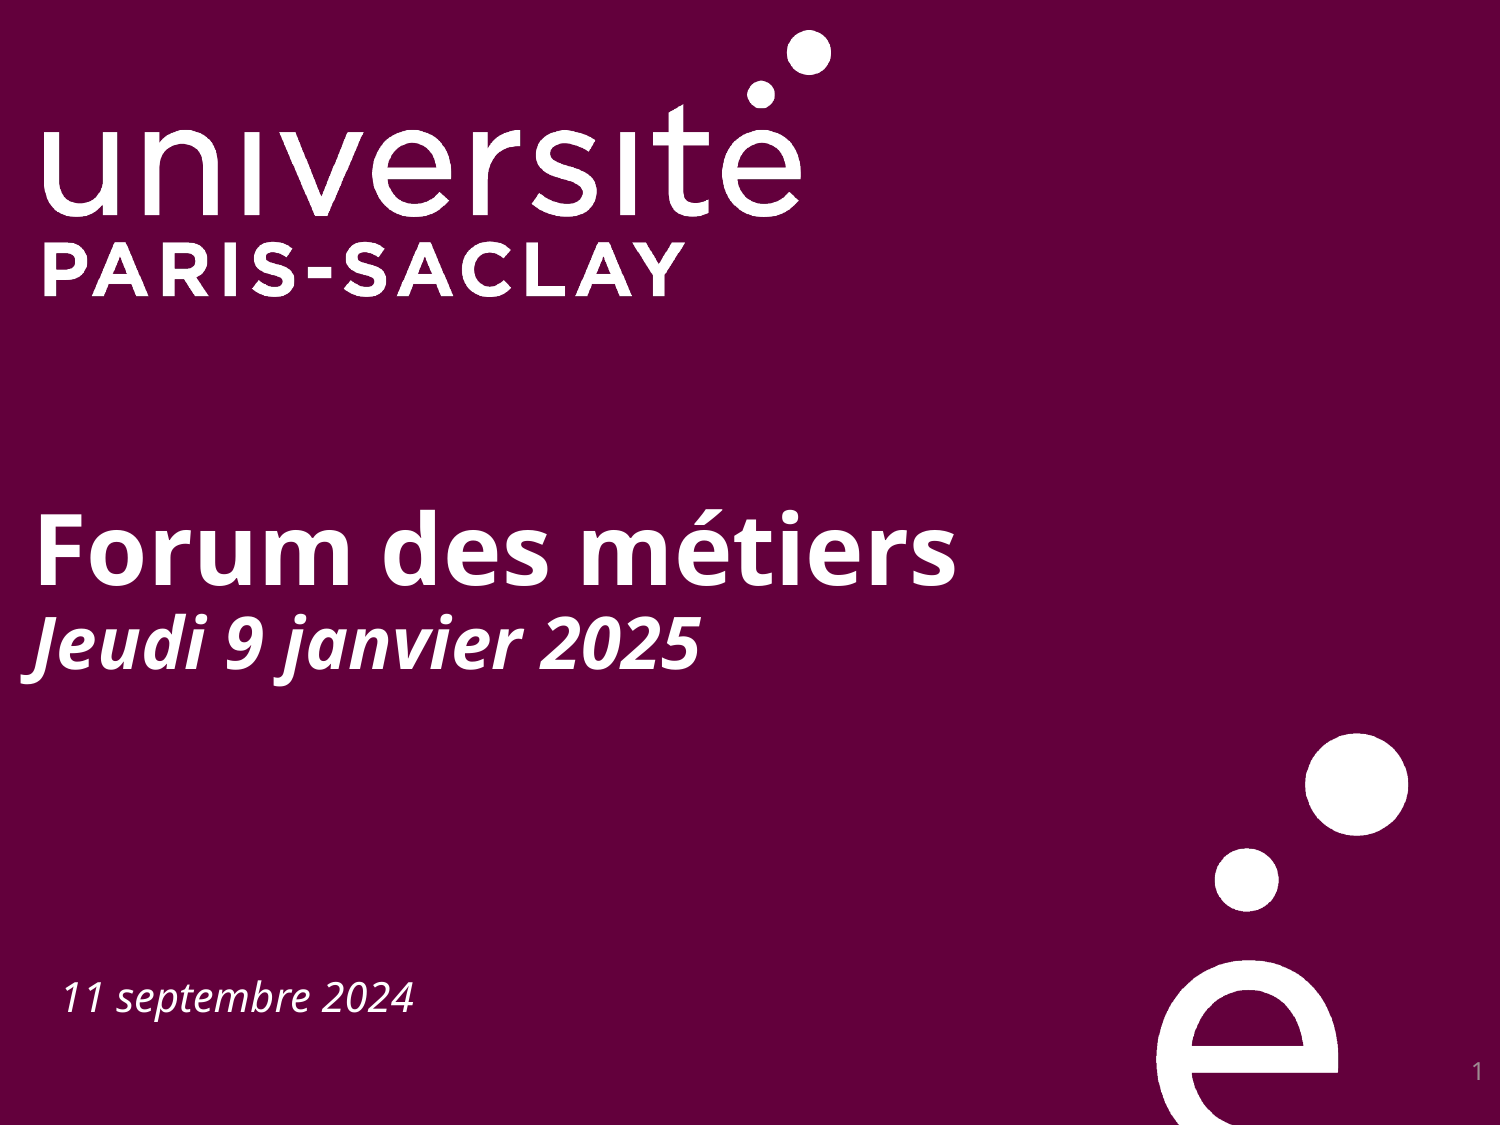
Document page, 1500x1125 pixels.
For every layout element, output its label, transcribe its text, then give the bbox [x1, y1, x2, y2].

subtitle 11 septembre 2024 [44, 907, 831, 1030]
title Forum des métiers Jeudi 9 janvier 2025 [17, 491, 1473, 693]
picture [1110, 723, 1454, 1125]
picture [44, 30, 831, 297]
slide_number 1 [1149, 1042, 1500, 1103]
